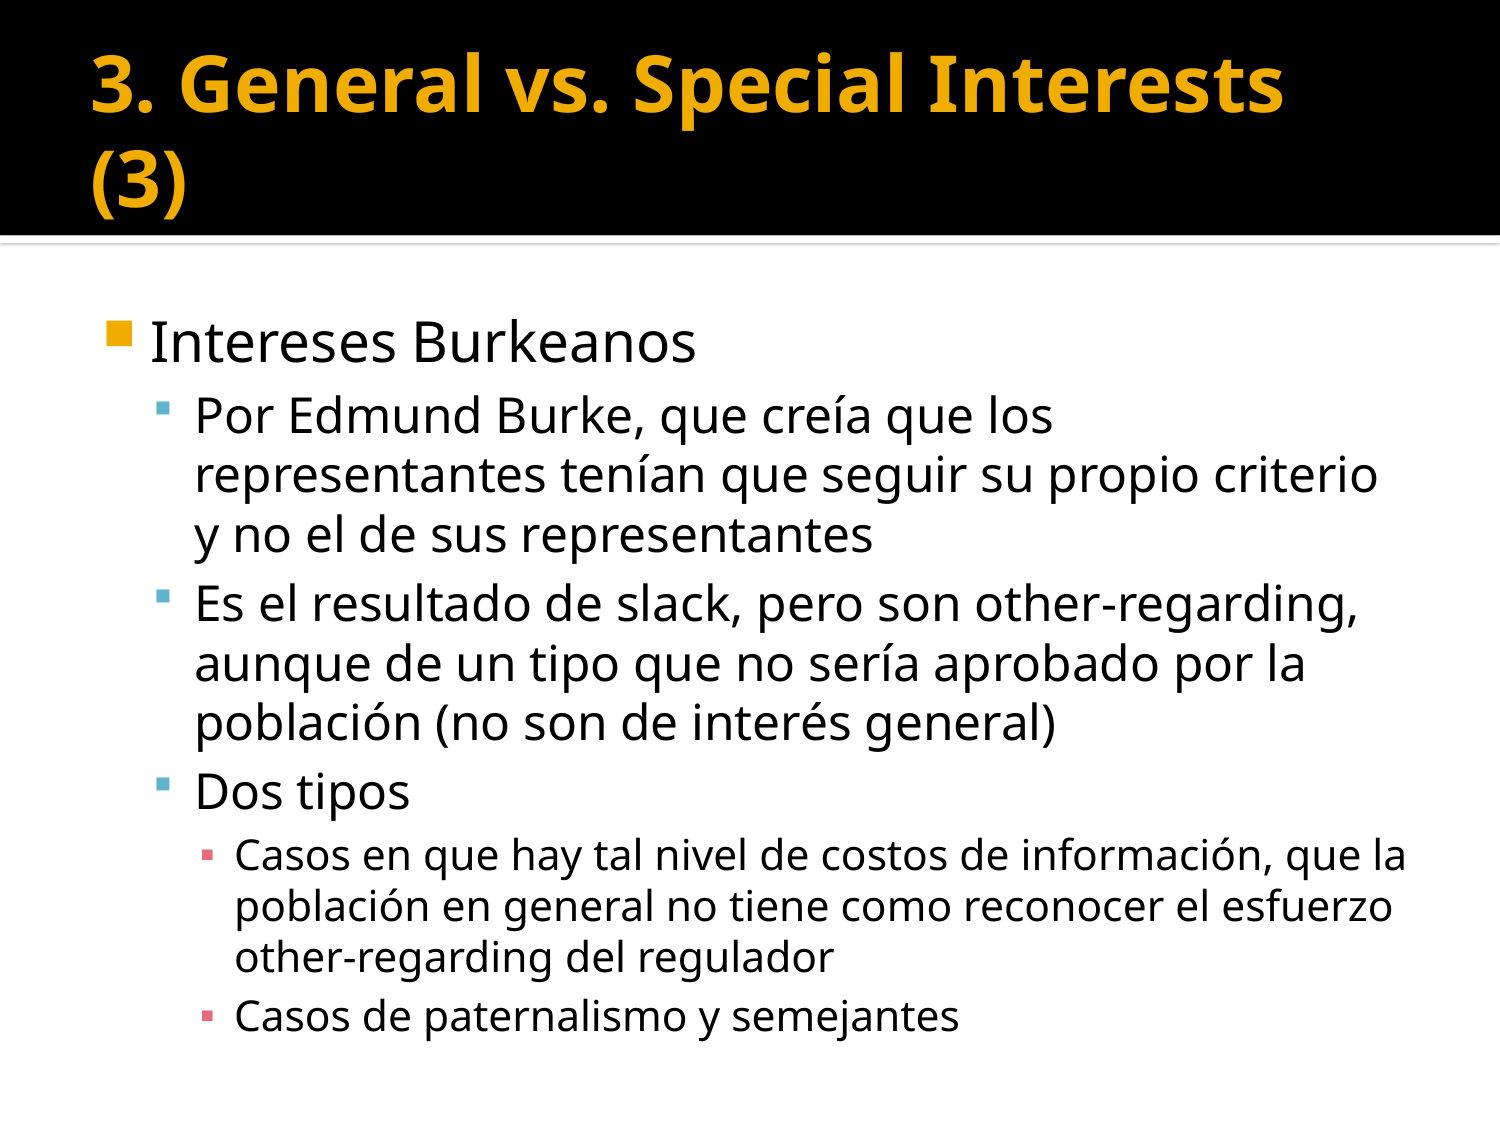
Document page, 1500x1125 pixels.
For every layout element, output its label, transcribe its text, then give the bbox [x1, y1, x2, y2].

list Intereses Burkeanos Por Edmund Burke, que creía que los representantes tenían que seguir su propio criterio y no el de sus representantes Es el resultado de slack, pero son other-regarding, aunque de un tipo que no sería aprobado por la población (no son de interés general) Dos tipos Casos en que hay tal nivel de costos de información, que la población en general no tiene como reconocer el esfuerzo other-regarding del regulador Casos de paternalismo y semejantes [75, 291, 1425, 1050]
title 3. General vs. Special Interests (3) [75, 25, 1425, 231]
